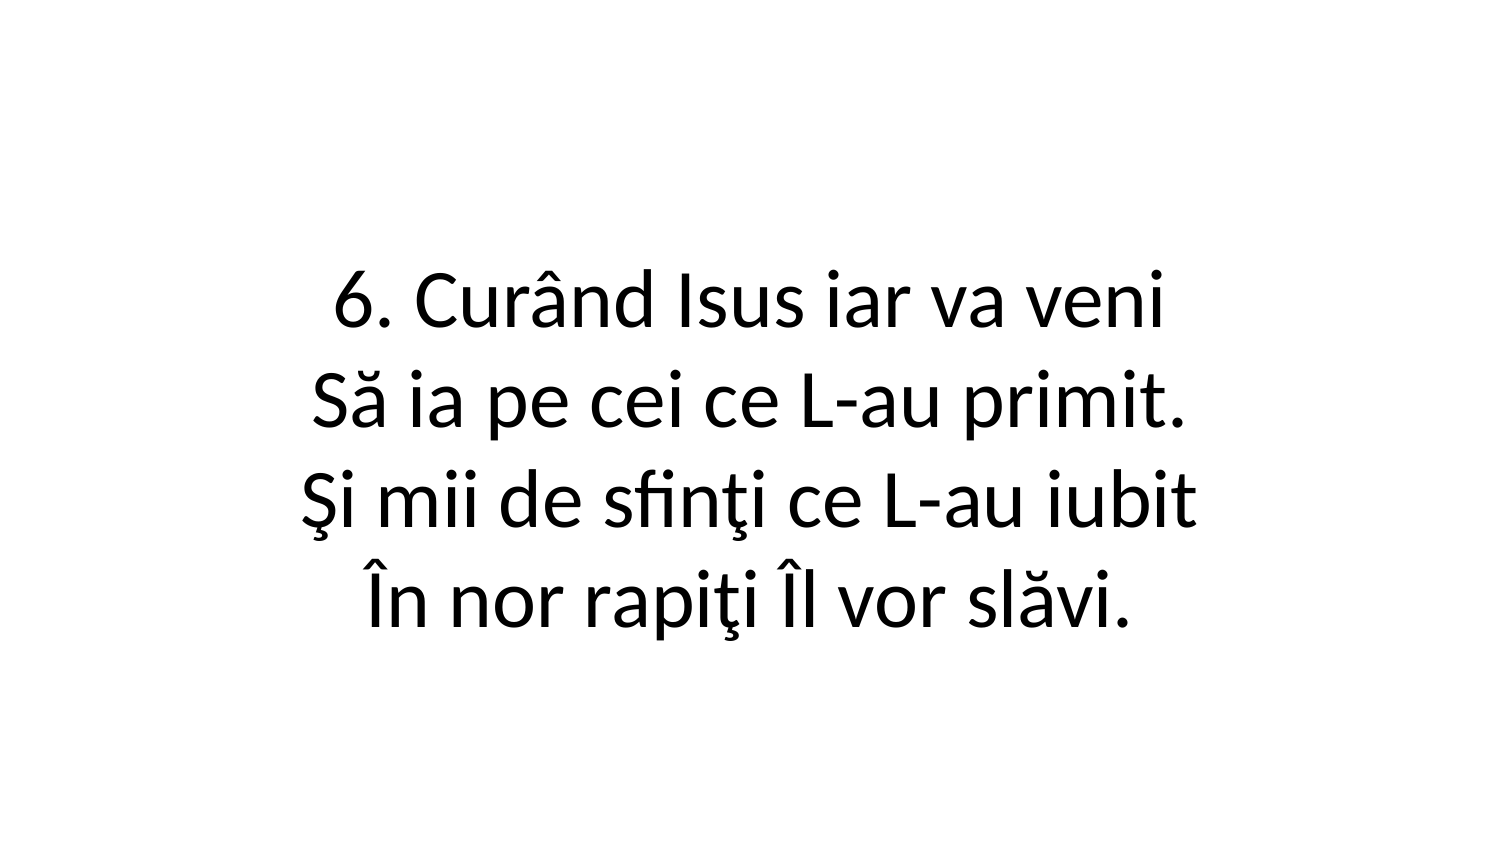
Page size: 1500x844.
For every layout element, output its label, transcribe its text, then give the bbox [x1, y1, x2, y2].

text_box 6. Curând Isus iar va veni Să ia pe cei ce L-au primit. Şi mii de sfinţi ce L-au iubit În nor rapiţi Îl vor slăvi. [285, 192, 1215, 652]
